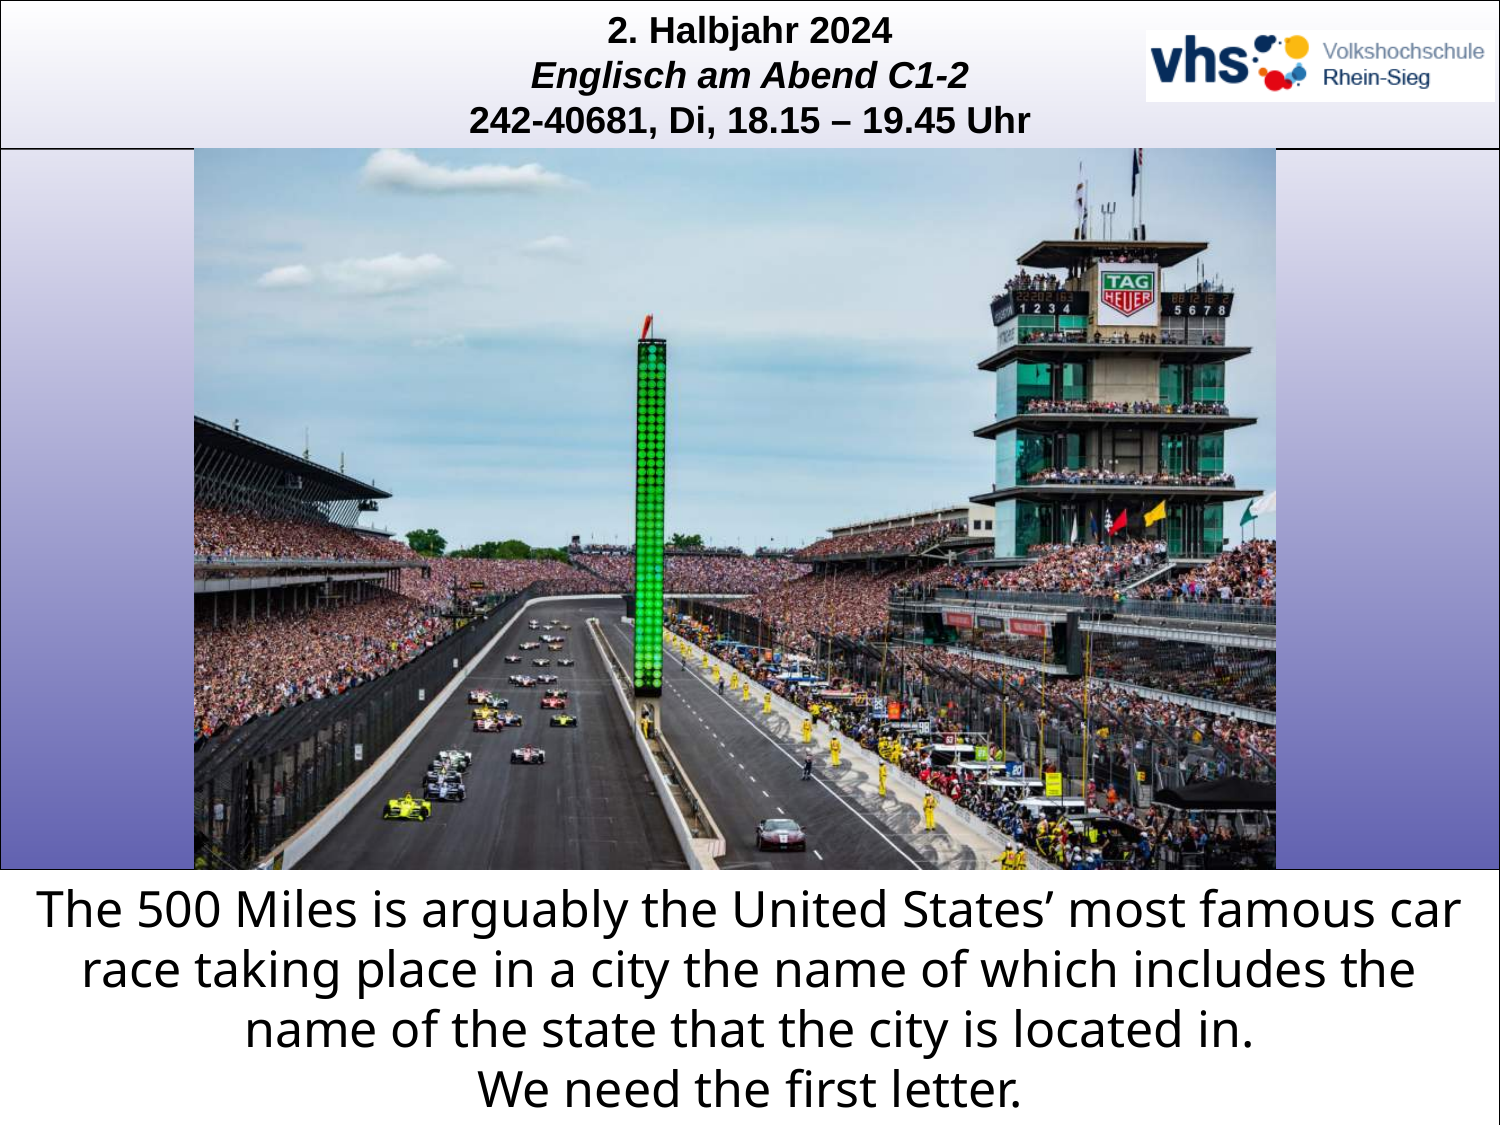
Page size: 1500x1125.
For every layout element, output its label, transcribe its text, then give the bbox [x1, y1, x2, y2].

picture [1146, 30, 1495, 102]
text_box The 500 Miles is arguably the United States’ most famous car race taking place in a city the name of which includes the name of the state that the city is located in. We need the first letter. [0, 869, 1500, 1125]
picture [194, 148, 1276, 870]
